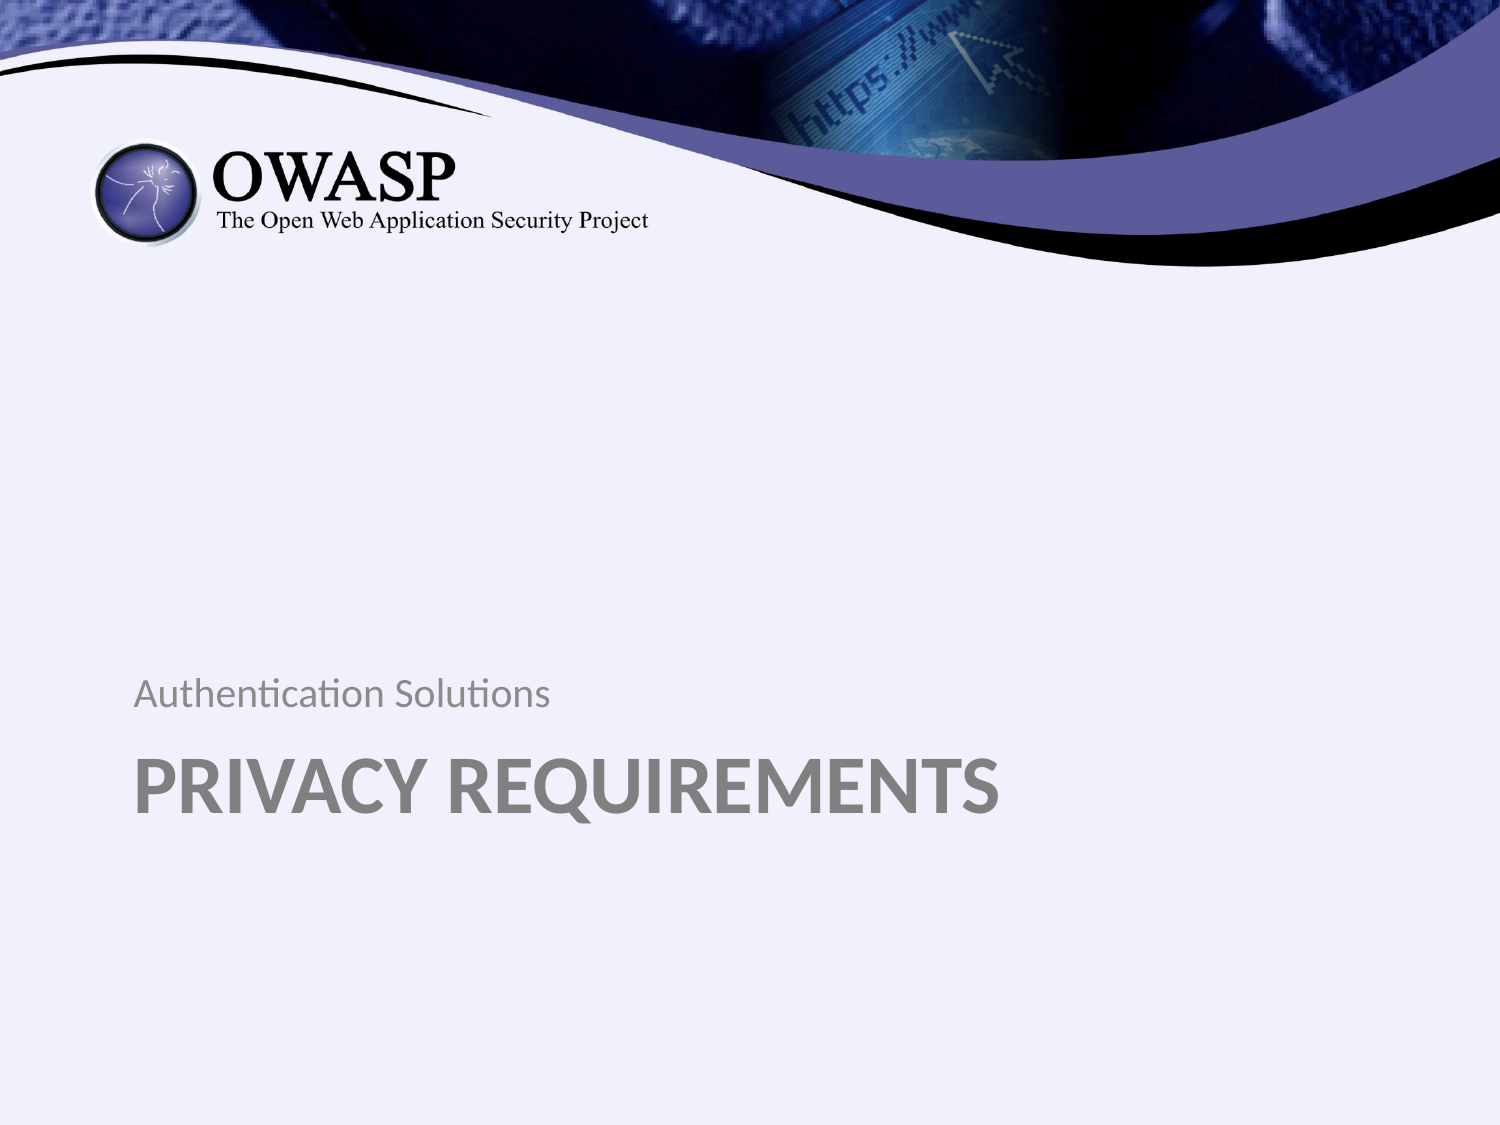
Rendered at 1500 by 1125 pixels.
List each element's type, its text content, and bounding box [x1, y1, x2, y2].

list Authentication Solutions [118, 476, 1394, 723]
title Privacy Requirements [118, 723, 1394, 947]
picture [0, 0, 1500, 1125]
